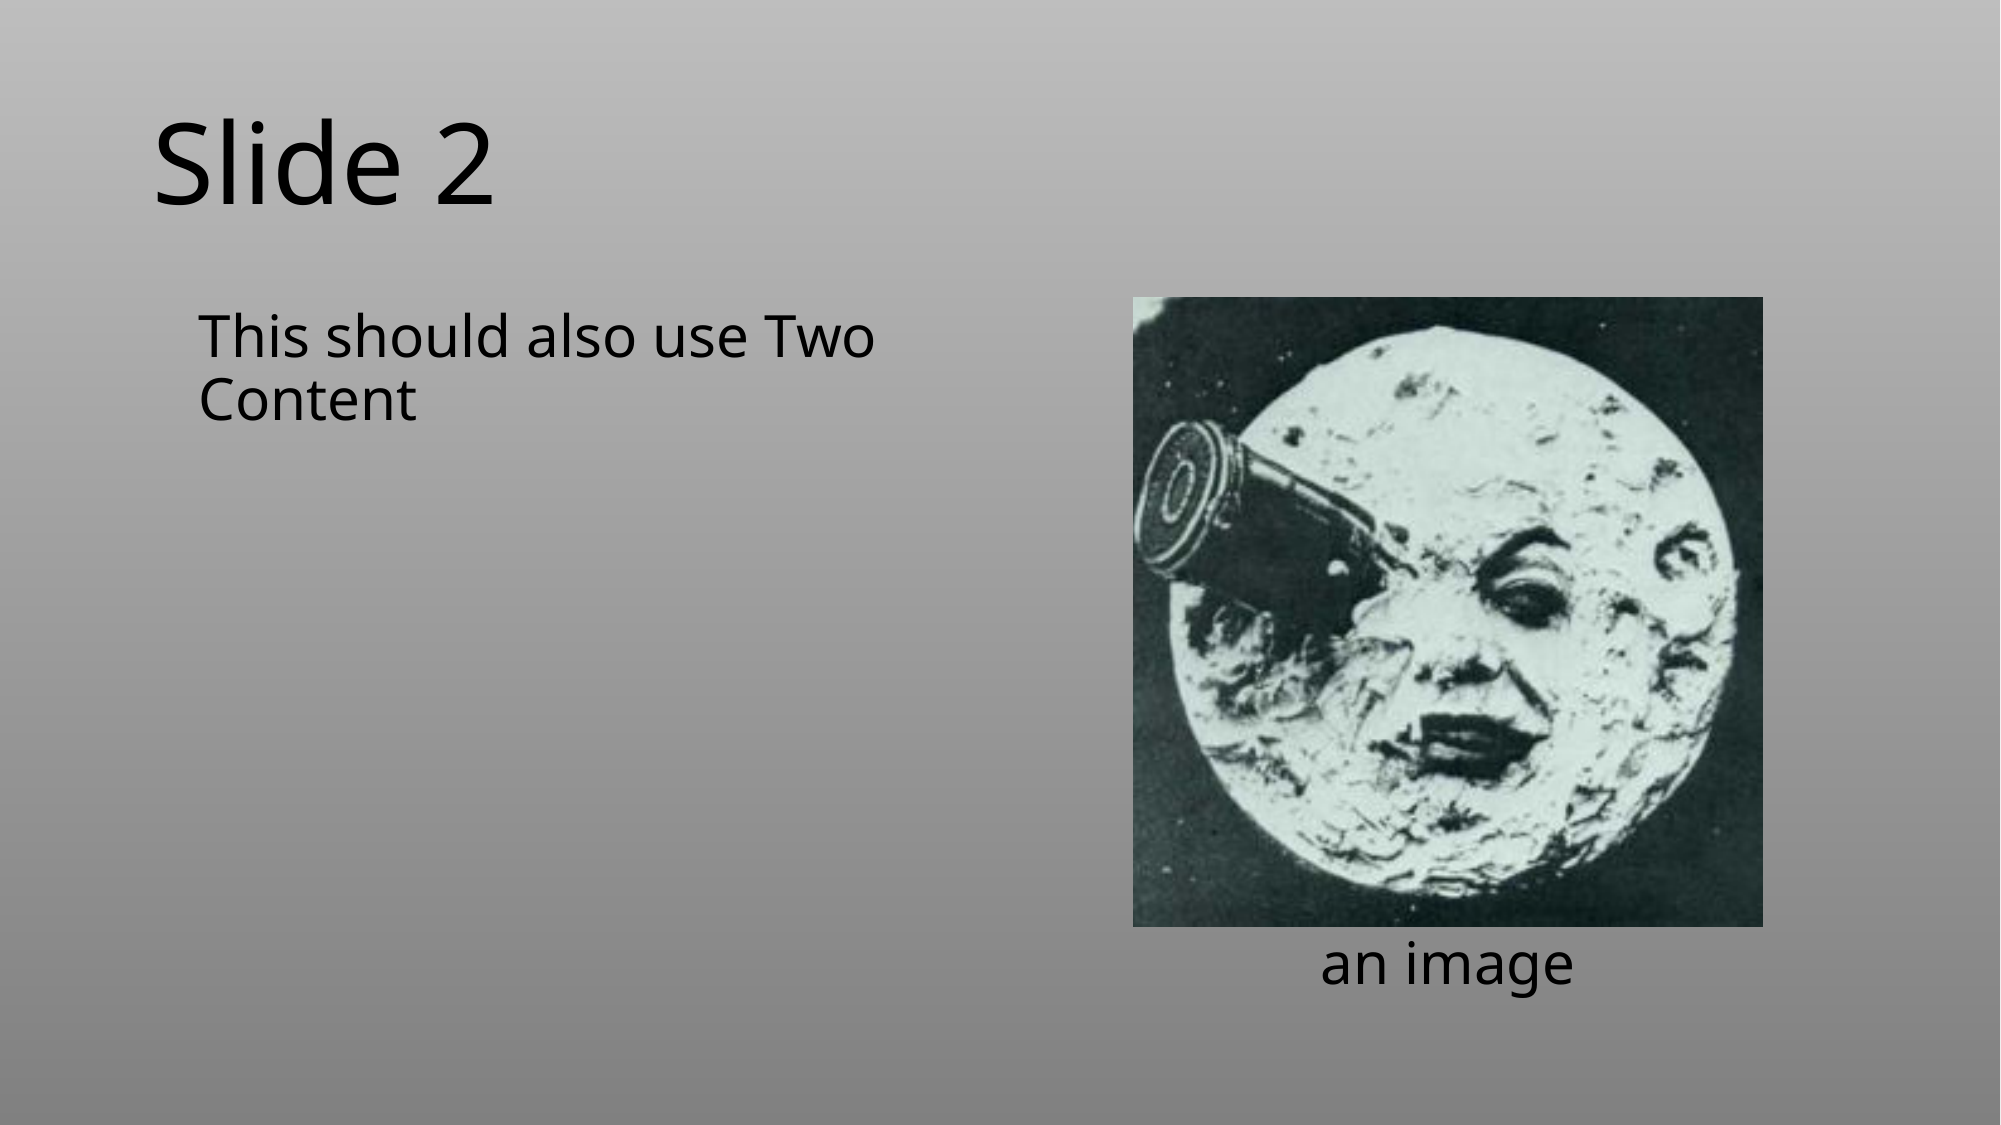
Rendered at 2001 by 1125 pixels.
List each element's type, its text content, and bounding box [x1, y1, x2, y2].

picture [0, 0, 2001, 1125]
list an image [1035, 927, 1861, 1011]
list This should also use Two Content [183, 299, 1009, 1014]
title Slide 2 [137, 59, 1863, 278]
